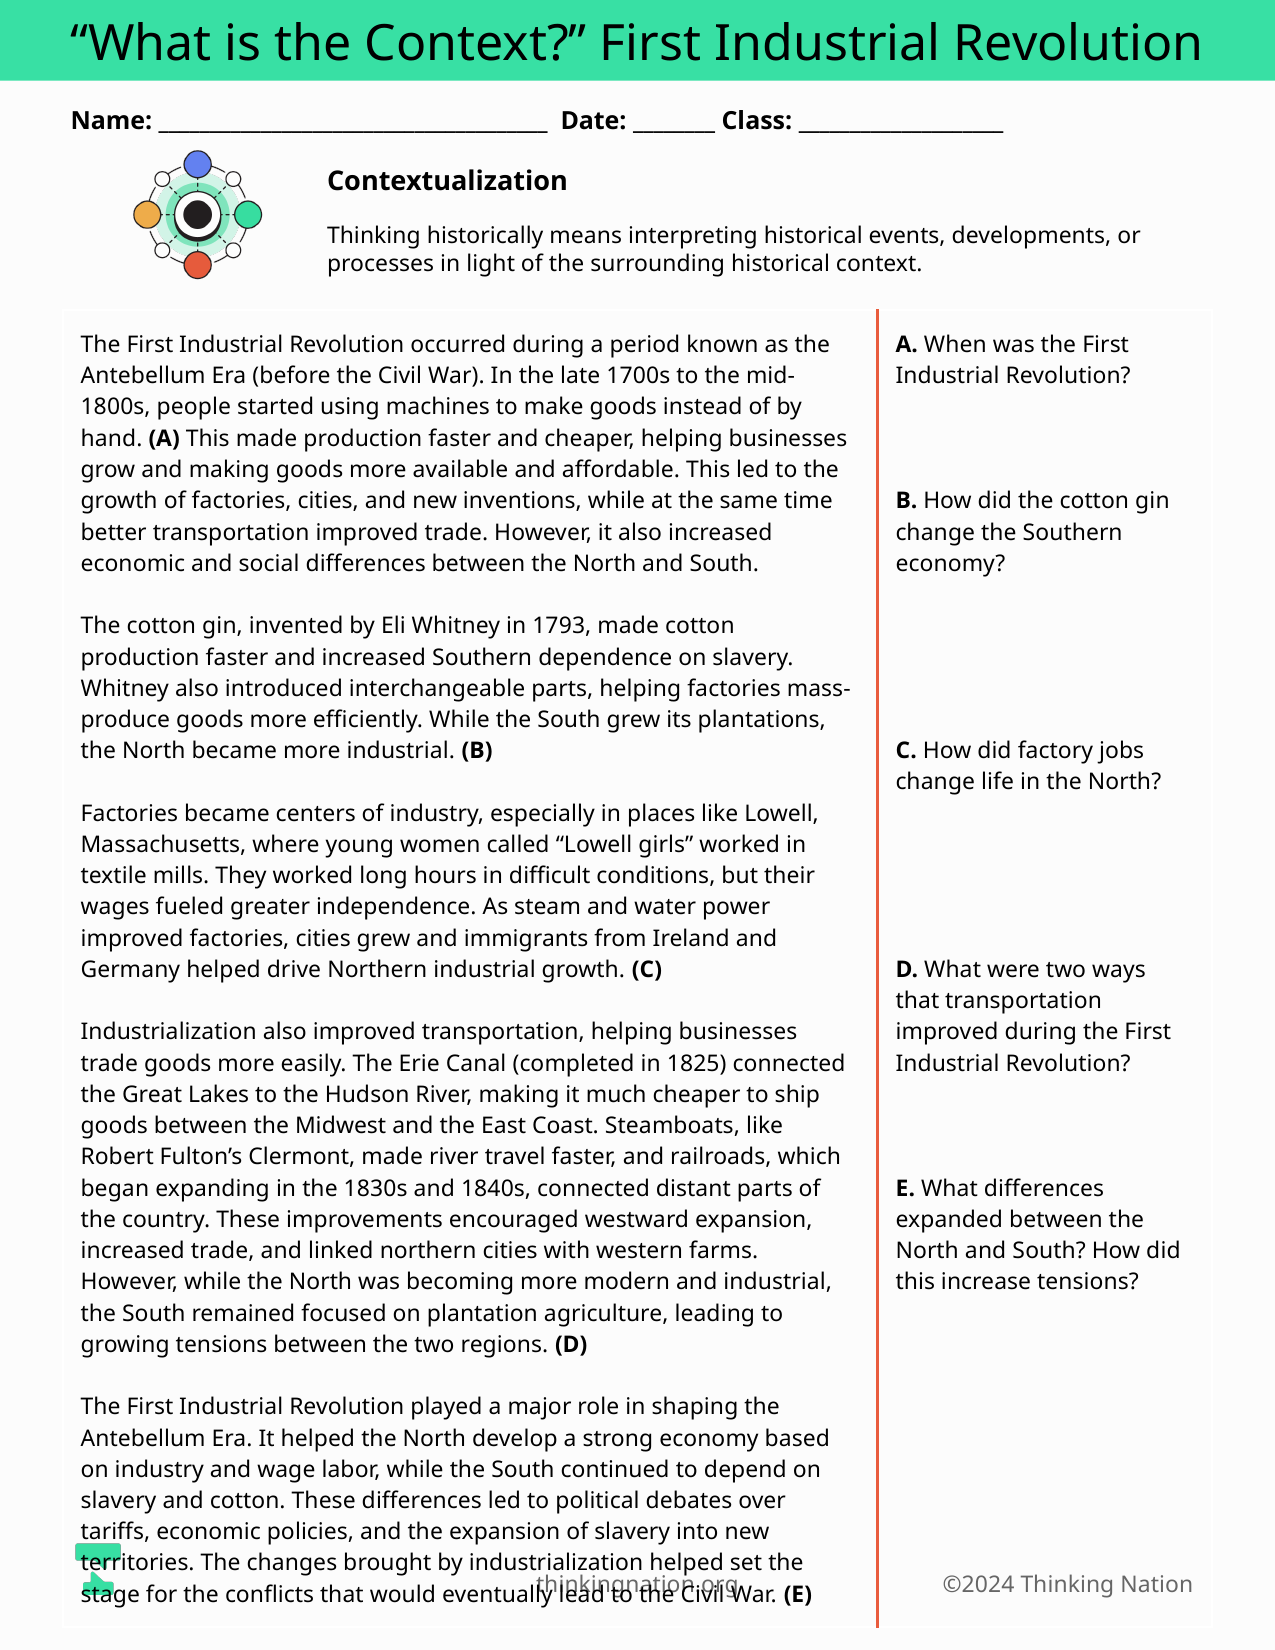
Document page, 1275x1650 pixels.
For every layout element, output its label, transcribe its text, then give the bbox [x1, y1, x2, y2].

text_box Contextualization Thinking historically means interpreting historical events, developments, or processes in light of the surrounding historical context. [308, 144, 1201, 291]
table_header The First Industrial Revolution occurred during a period known as the Antebellum Era (before the Civil War). In the late 1700s to the mid-1800s, people started using machines to make goods instead of by hand. (A) This made production faster and cheaper, helping businesses grow and making goods more available and affordable. This led to the growth of factories, cities, and new inventions, while at the same time better transportation improved trade. However, it also increased economic and social differences between the North and South. The cotton gin, invented by Eli Whitney in 1793, made cotton production faster and increased Southern dependence on slavery. Whitney also introduced interchangeable parts, helping factories mass-produce goods more efficiently. While the South grew its plantations, the North became more industrial. (B) Factories became centers of industry, especially in places like Lowell, Massachusetts, where young women called “Lowell girls” worked in textile mills. They worked long hours in difficult conditions, but their wages fueled greater independence. As steam and water power improved factories, cities grew and immigrants from Ireland and Germany helped drive Northern industrial growth. (C) Industrialization also improved transportation, helping businesses trade goods more easily. The Erie Canal (completed in 1825) connected the Great Lakes to the Hudson River, making it much cheaper to ship goods between the Midwest and the East Coast. Steamboats, like Robert Fulton’s Clermont, made river travel faster, and railroads, which began expanding in the 1830s and 1840s, connected distant parts of the country. These improvements encouraged westward expansion, increased trade, and linked northern cities with western farms. However, while the North was becoming more modern and industrial, the South remained focused on plantation agriculture, leading to growing tensions between the two regions. (D) The First Industrial Revolution played a major role in shaping the Antebellum Era. It helped the North develop a strong economy based on industry and wage labor, while the South continued to depend on slavery and cotton. These differences led to political debates over tariffs, economic policies, and the expansion of slavery into new territories. The changes brought by industrialization helped set the stage for the conflicts that would eventually lead to the Civil War. (E) [64, 311, 876, 1626]
picture [62, 1533, 134, 1605]
text_box “What is the Context?” First Industrial Revolution [0, 0, 1275, 81]
picture [113, 130, 282, 299]
table_header A. When was the First Industrial Revolution? B. How did the cotton gin change the Southern economy? C. How did factory jobs change life in the North? D. What were two ways that transportation improved during the First Industrial Revolution? E. What differences expanded between the North and South? How did this increase tensions? [879, 311, 1211, 1626]
text_box Name: ______________________________________ Date: ________ Class: ____________________ [55, 89, 1223, 149]
